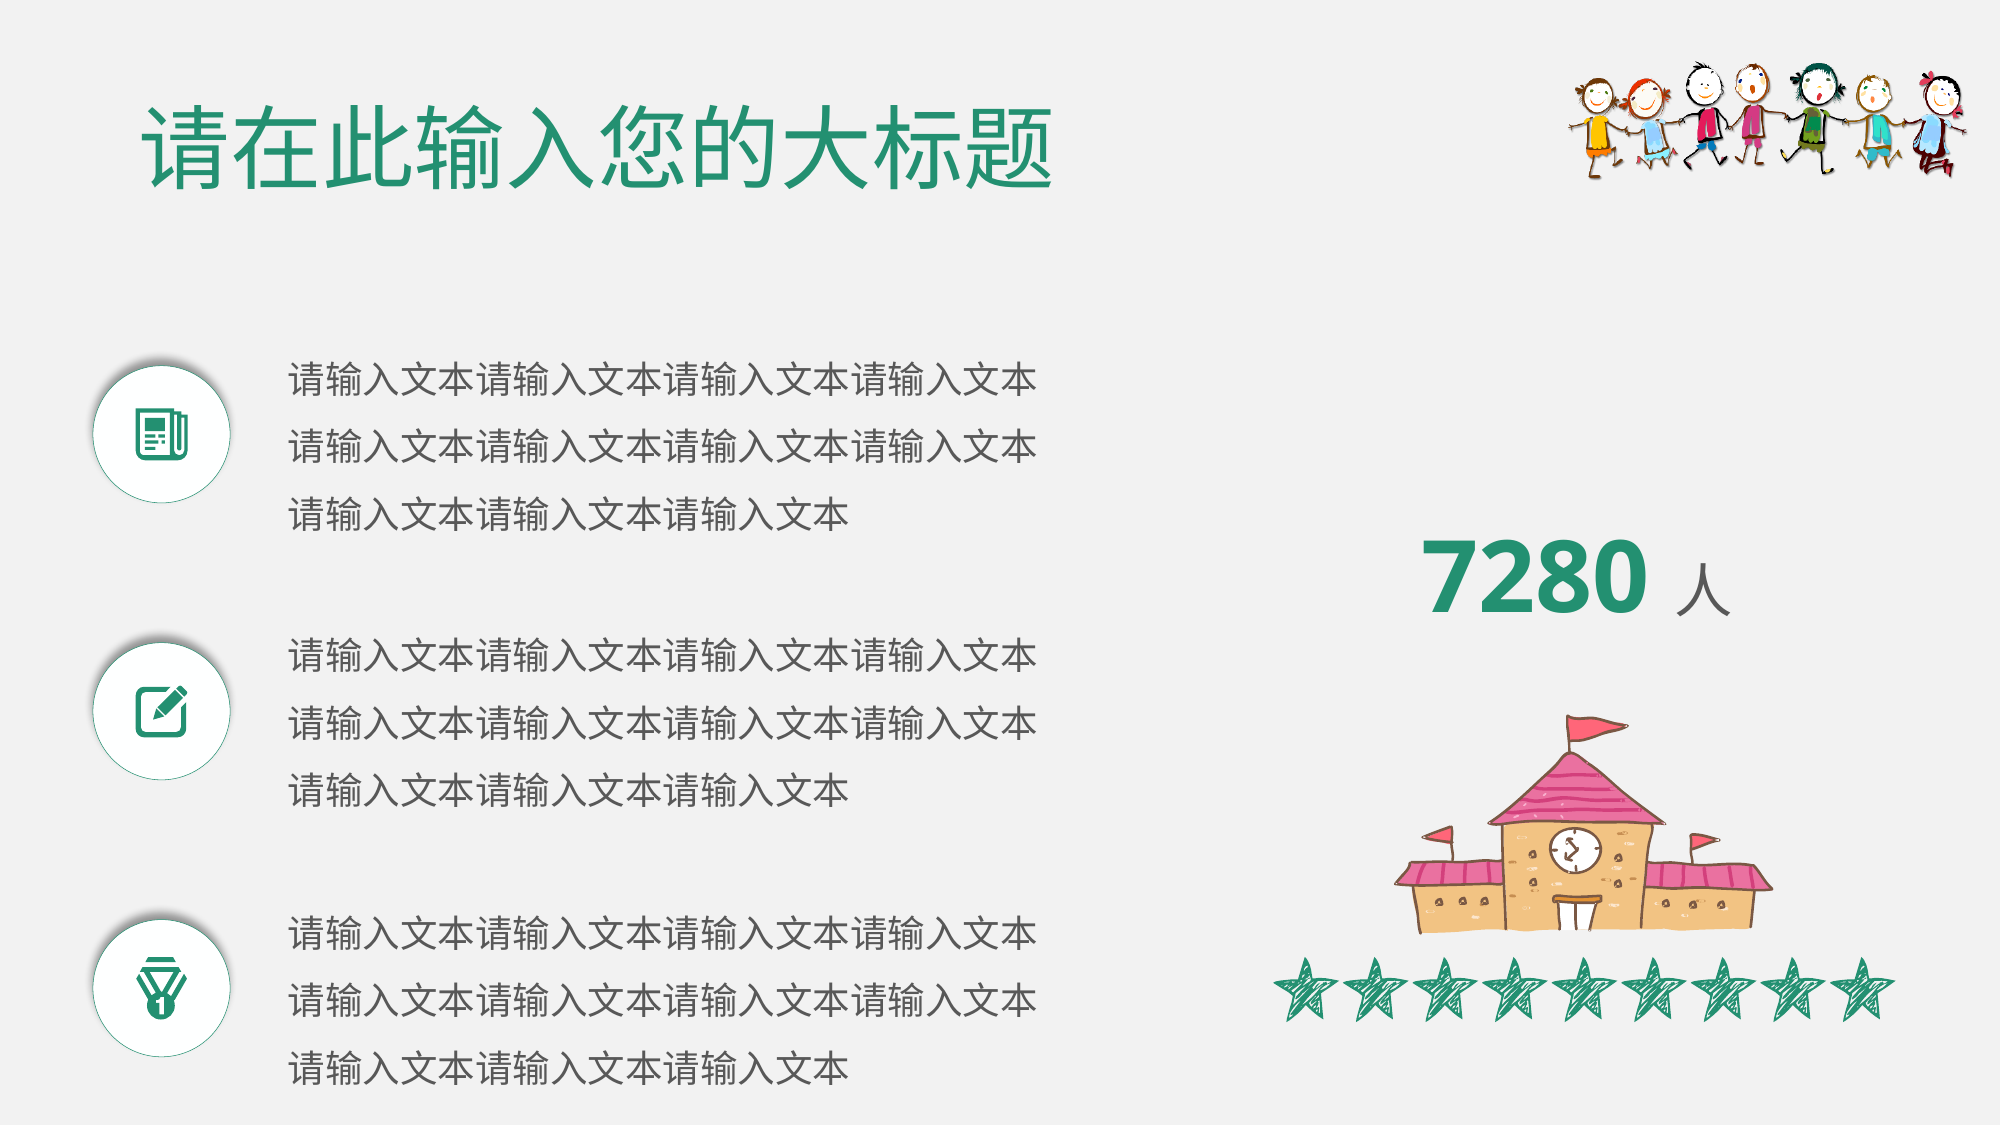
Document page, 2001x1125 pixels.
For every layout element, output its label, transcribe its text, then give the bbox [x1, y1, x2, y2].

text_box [92, 642, 231, 780]
title 请在此输入您的大标题 [123, 26, 1876, 210]
text_box 请输入文本请输入文本请输入文本请输入文本请输入文本请输入文本请输入文本请输入文本请输入文本请输入文本请输入文本 [272, 610, 1068, 812]
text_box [1272, 957, 1896, 1024]
text_box 请输入文本请输入文本请输入文本请输入文本请输入文本请输入文本请输入文本请输入文本请输入文本请输入文本请输入文本 [272, 887, 1068, 1089]
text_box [92, 365, 231, 503]
text_box 请输入文本请输入文本请输入文本请输入文本请输入文本请输入文本请输入文本请输入文本请输入文本请输入文本请输入文本 [272, 333, 1068, 535]
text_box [1393, 713, 1775, 936]
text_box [92, 919, 231, 1057]
picture [1876, 61, 1969, 181]
text_box 7280人 [1354, 505, 1800, 640]
